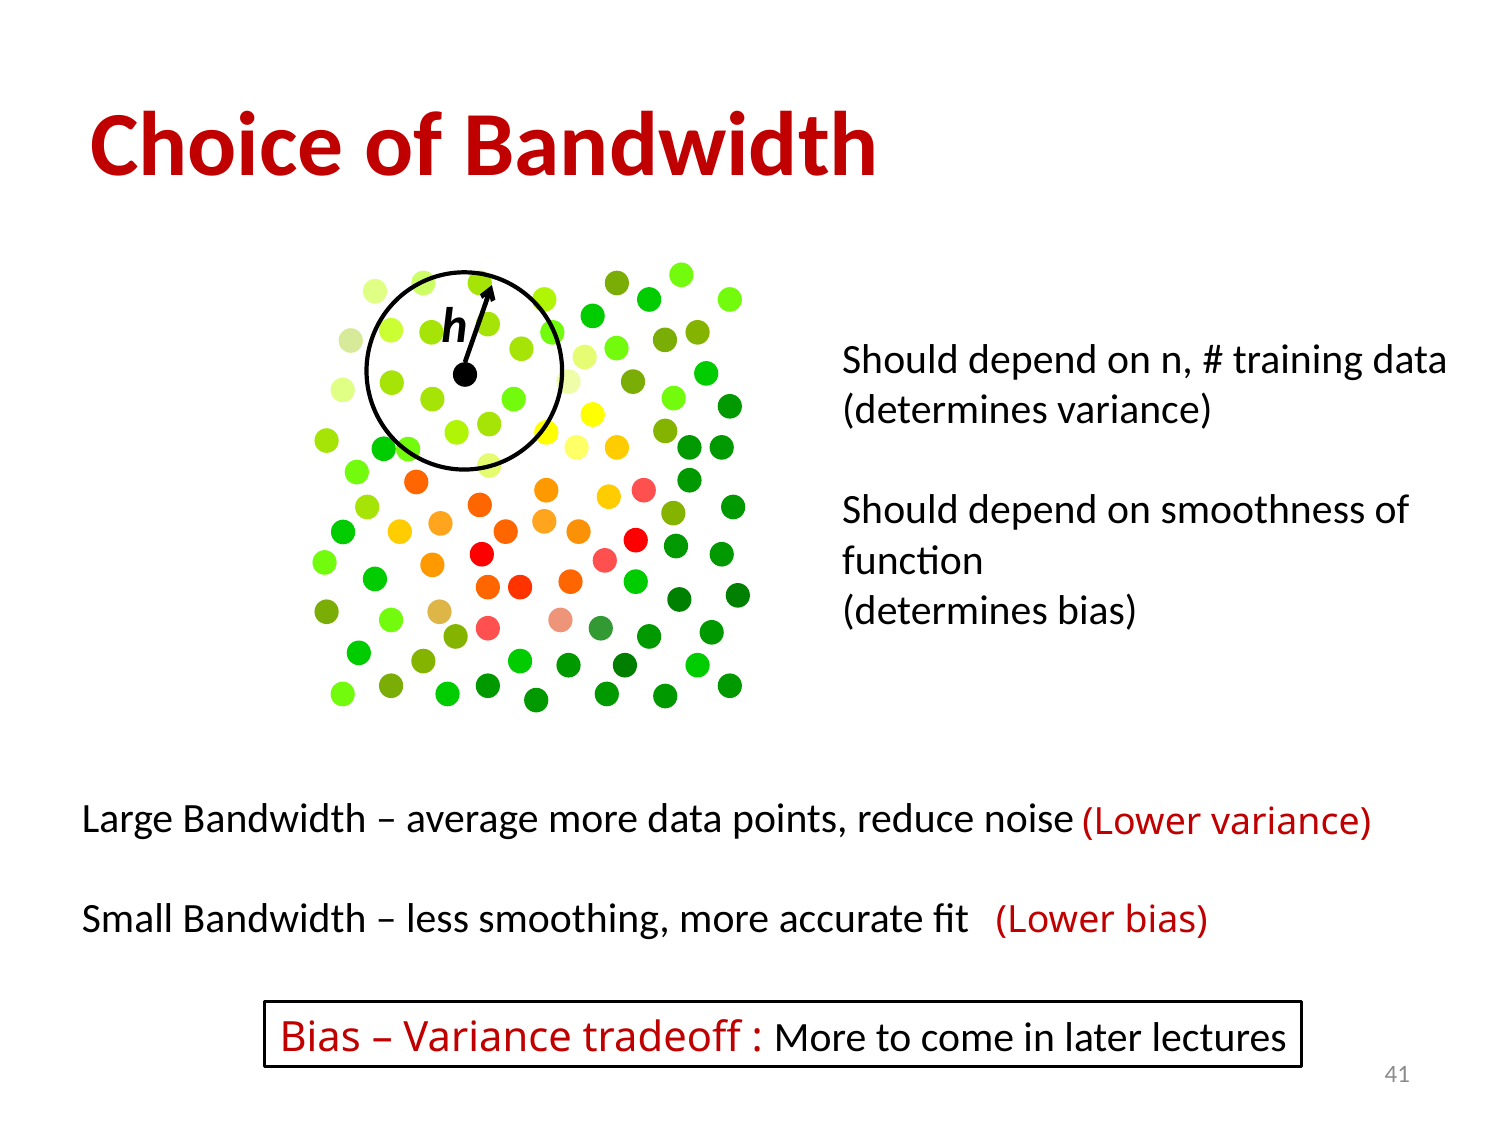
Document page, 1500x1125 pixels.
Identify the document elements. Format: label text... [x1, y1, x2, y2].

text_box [312, 262, 751, 713]
text_box (Lower variance) [1067, 789, 1387, 850]
text_box Should depend on n, # training data (determines variance) Should depend on smoothness of function (determines bias) [827, 324, 1463, 640]
slide_number 41 [1074, 1042, 1425, 1103]
text_box Large Bandwidth – average more data points, reduce noise Small Bandwidth – less smoothing, more accurate fit [67, 783, 1090, 949]
title Choice of Bandwidth [75, 45, 1425, 233]
text_box (Lower bias) [981, 887, 1223, 948]
text_box Bias – Variance tradeoff : More to come in later lectures [264, 1001, 1302, 1067]
